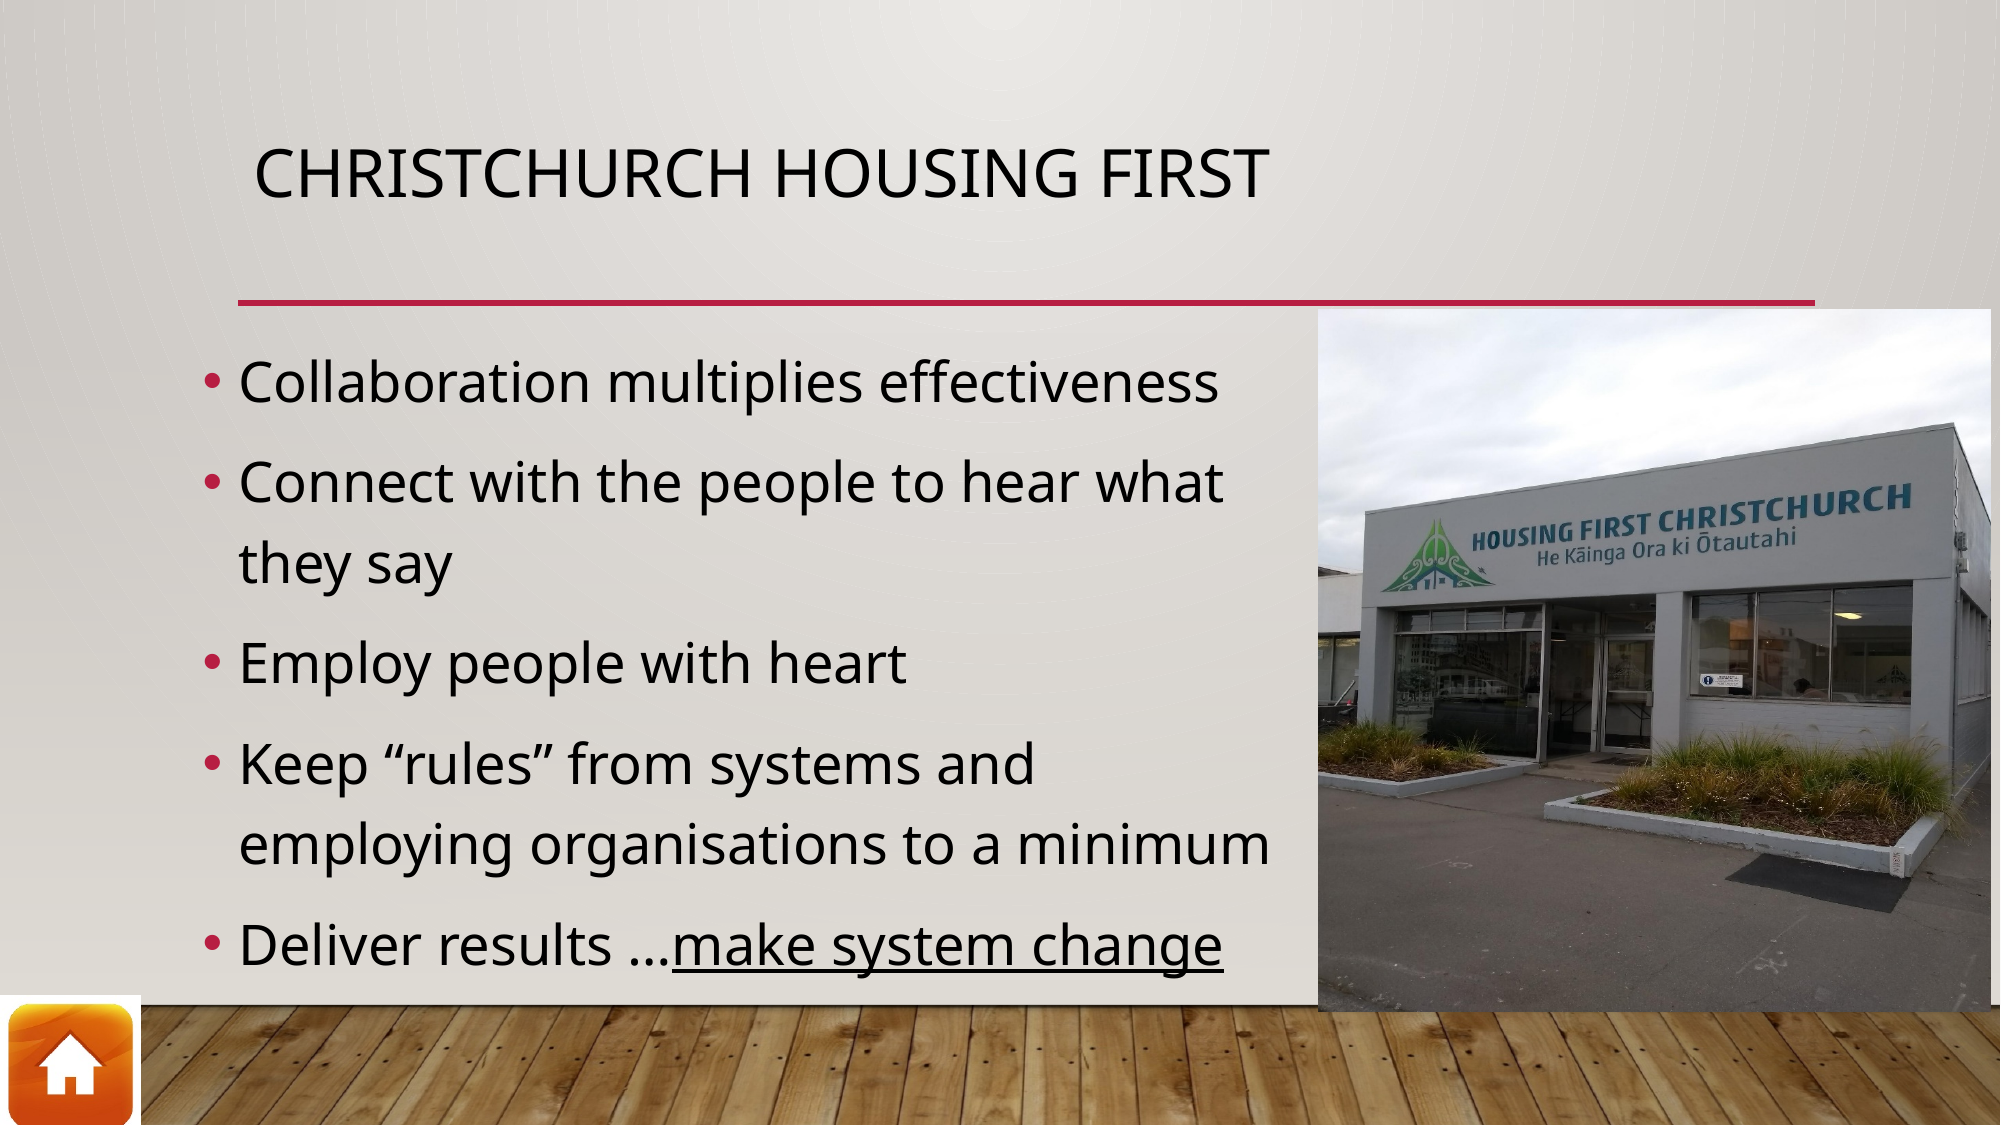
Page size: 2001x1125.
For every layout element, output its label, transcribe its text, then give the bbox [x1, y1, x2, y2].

title Christchurch Housing First [238, 131, 1814, 305]
list Collaboration multiplies effectiveness Connect with the people to hear what they say Employ people with heart Keep “rules” from systems and employing organisations to a minimum Deliver results …make system change [187, 325, 1309, 996]
picture [0, 308, 2000, 1125]
